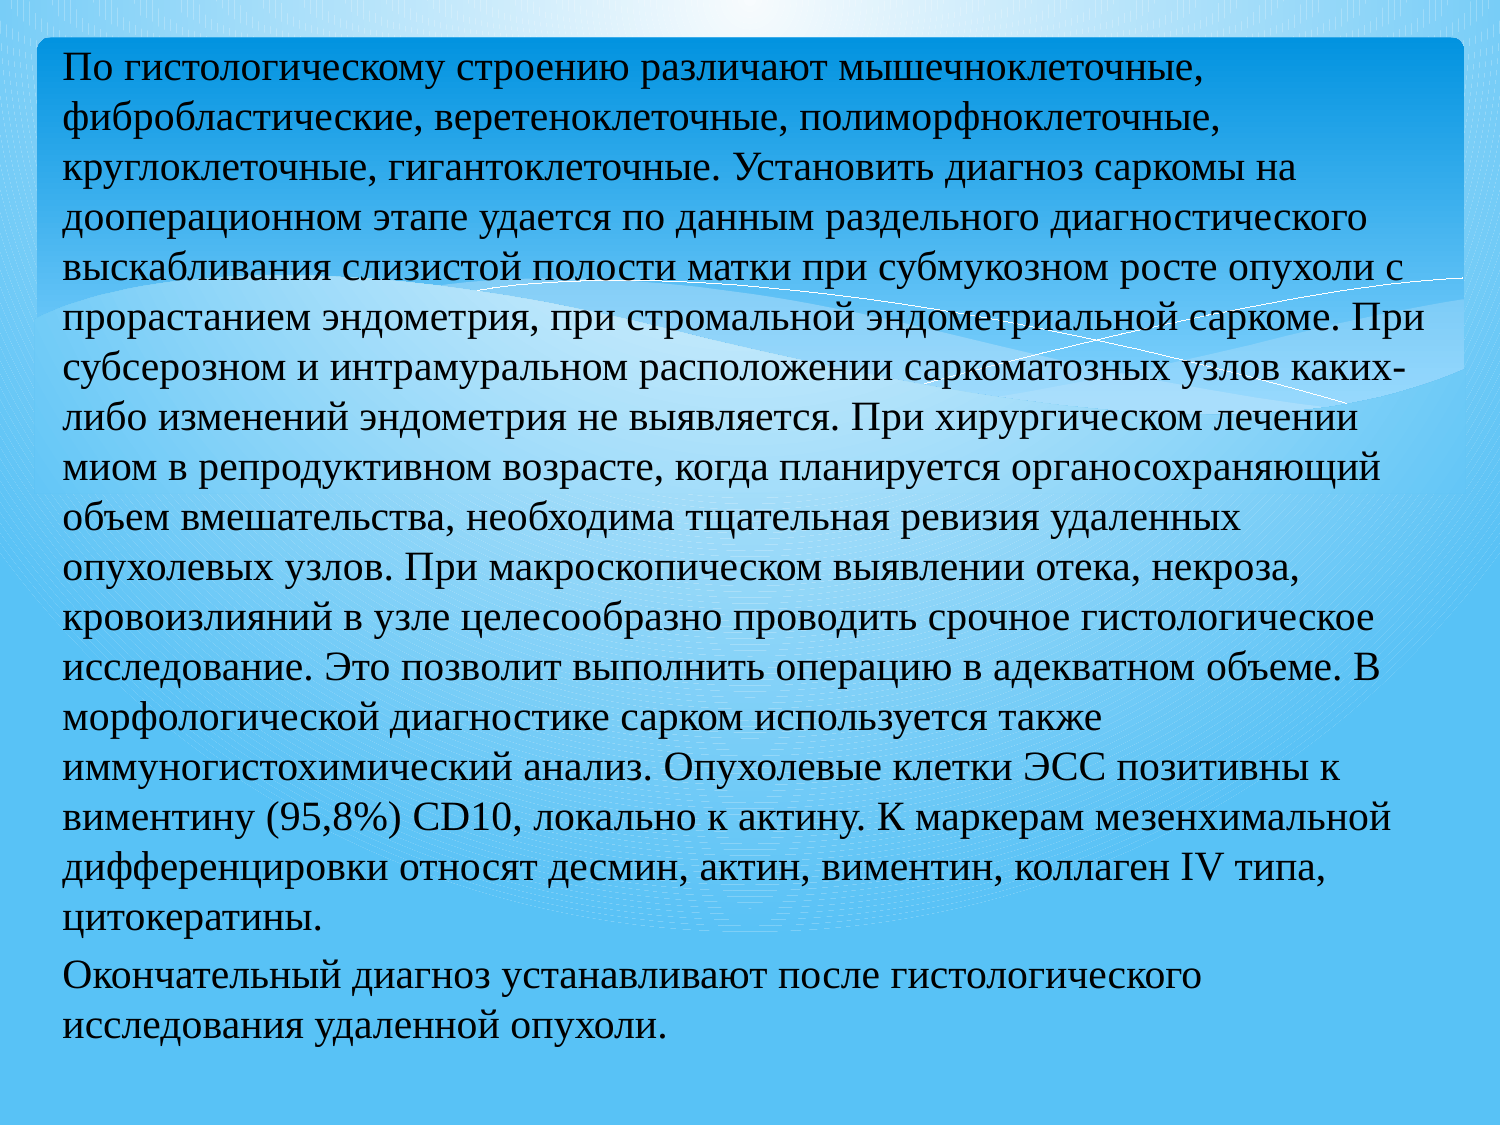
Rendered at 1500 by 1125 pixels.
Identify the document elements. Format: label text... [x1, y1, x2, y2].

list По гистологическому строению различают мышечноклеточные, фибробластические, веретеноклеточные, полиморфноклеточные, круглоклеточные, гигантоклеточные. Установить диагноз саркомы на дооперационном этапе удается по данным раздельного диагностического выскабливания слизистой полости матки при субмукозном росте опухоли с прорастанием эндометрия, при стромальной эндометриальной саркоме. При субсерозном и интрамуральном расположении саркоматозных узлов каких-либо изменений эндометрия не выявляется. При хирургическом лечении миом в репродуктивном возрасте, когда планируется органосохраняющий объем вмешательства, необходима тщательная ревизия удаленных опухолевых узлов. При макроскопическом выявлении отека, некроза, кровоизлияний в узле целесообразно проводить срочное гистологическое исследование. Это позволит выполнить операцию в адекватном объеме. В морфологической диагностике сарком используется также иммуногистохимический анализ. Опухолевые клетки ЭСС позитивны к виментину (95,8%) CD10, локально к актину. К маркерам мезенхимальной дифференцировки относят десмин, актин, виментин, коллаген IV типа, цитокератины. Окончательный диагноз устанавливают после гистологического исследования удаленной опухоли. [29, 30, 1459, 1005]
